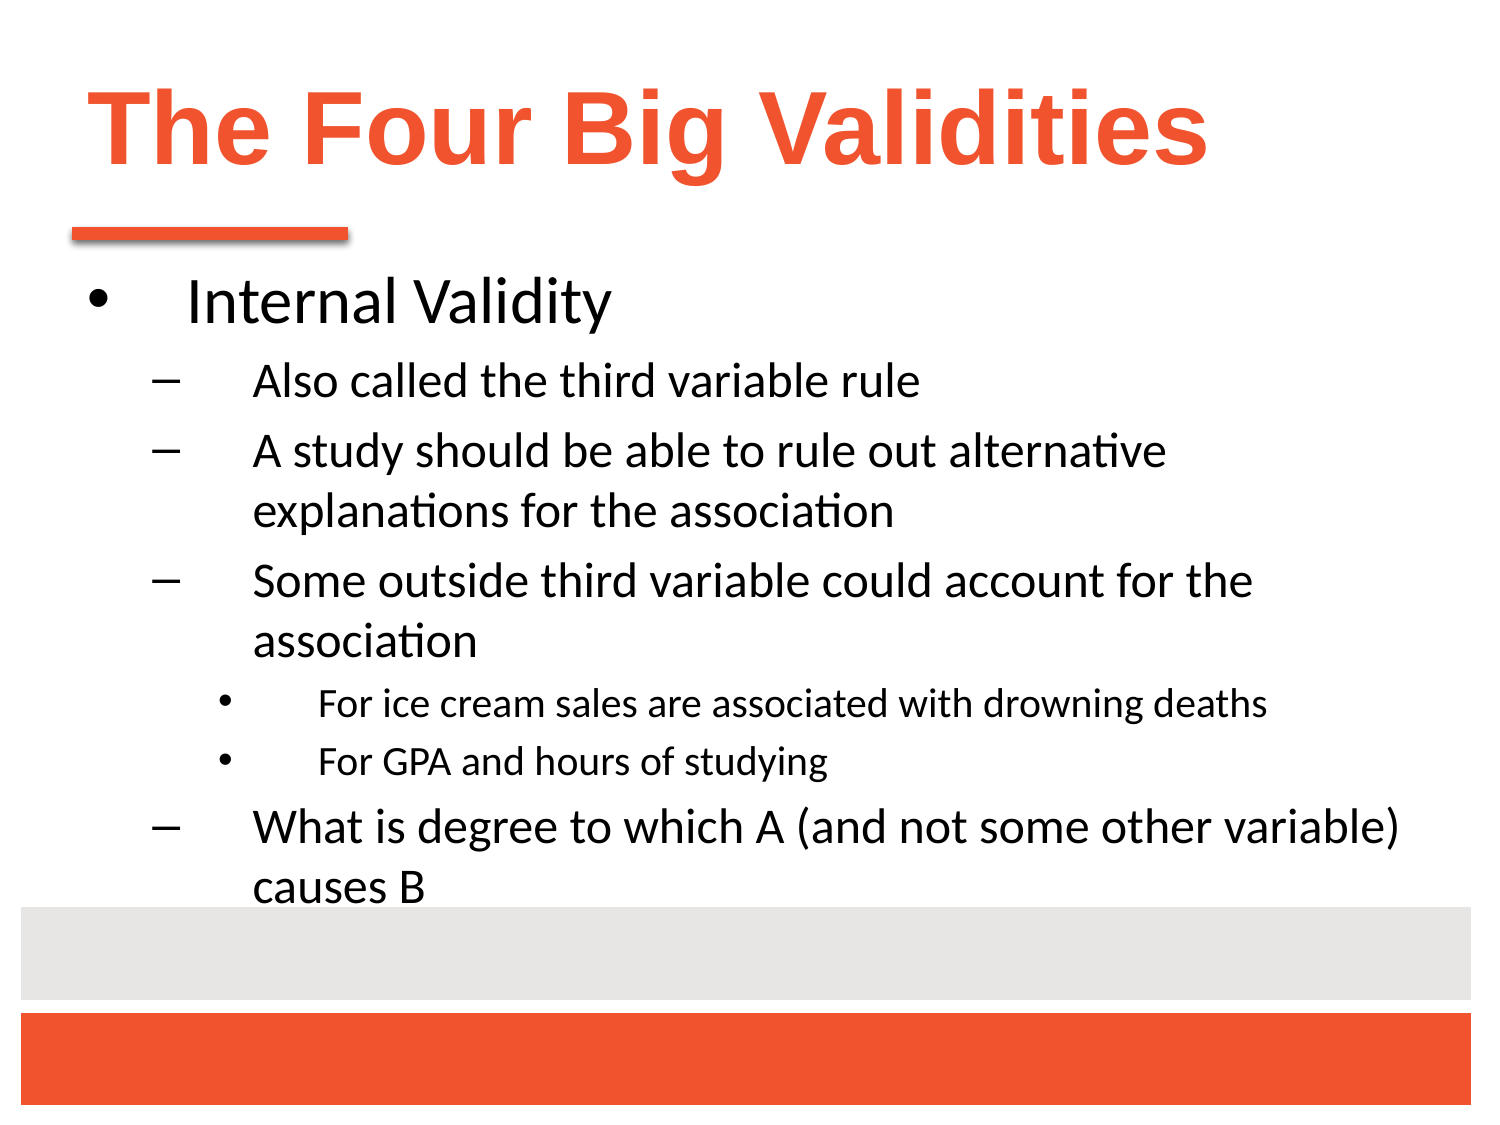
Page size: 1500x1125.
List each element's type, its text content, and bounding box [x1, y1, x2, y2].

title The Four Big Validities [72, 29, 1423, 218]
list Internal Validity Also called the third variable rule A study should be able to rule out alternative explanations for the association Some outside third variable could account for the association For ice cream sales are associated with drowning deaths For GPA and hours of studying What is degree to which A (and not some other variable) causes B [72, 249, 1423, 848]
